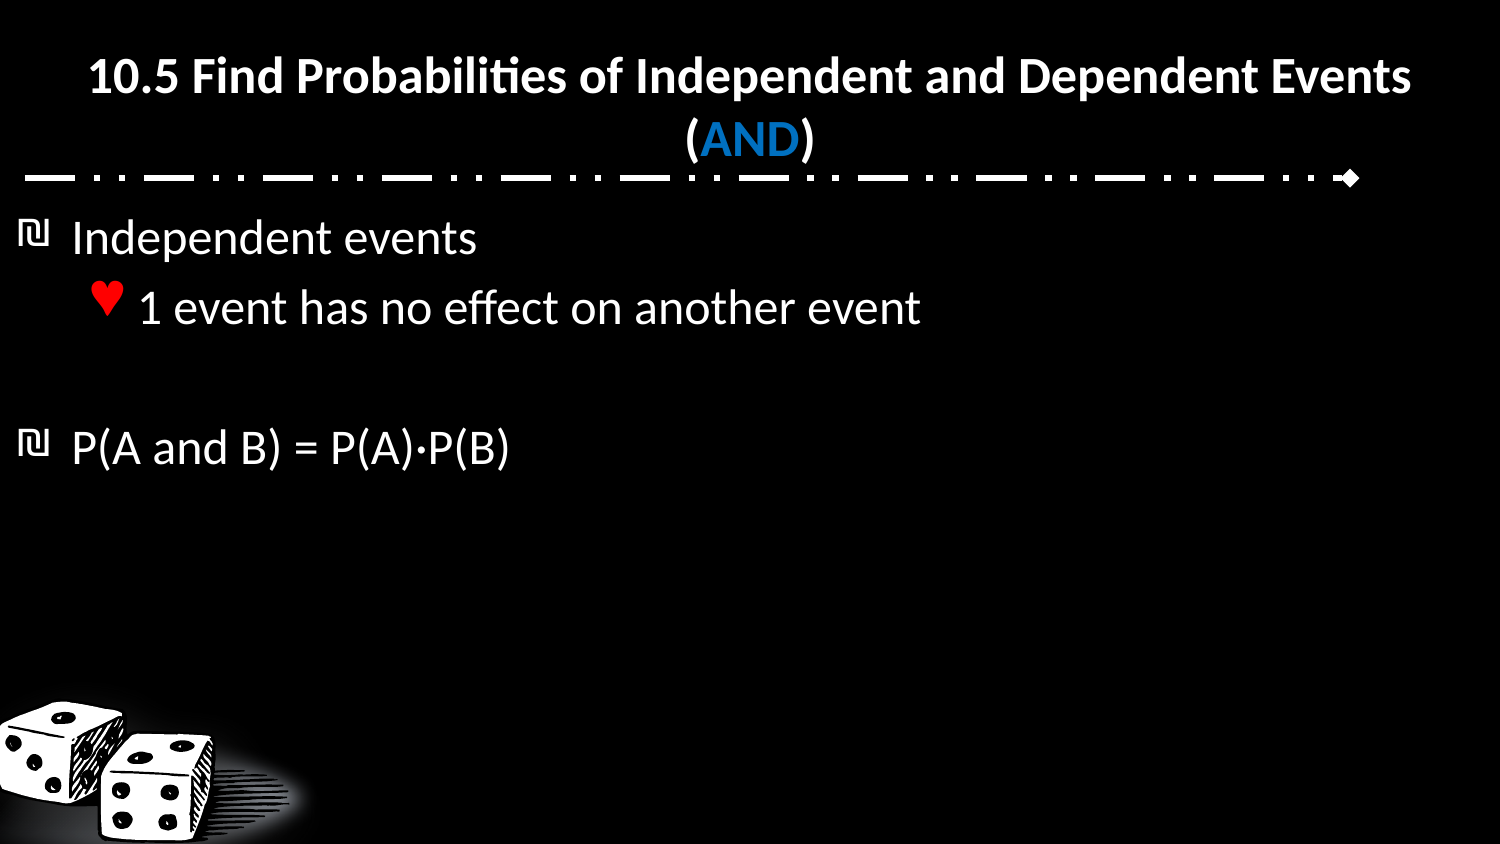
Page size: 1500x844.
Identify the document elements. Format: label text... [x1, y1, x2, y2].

list Independent events 1 event has no effect on another event P(A and B) = P(A)·P(B) [0, 196, 1500, 754]
title 10.5 Find Probabilities of Independent and Dependent Events (AND) [0, 33, 1500, 175]
